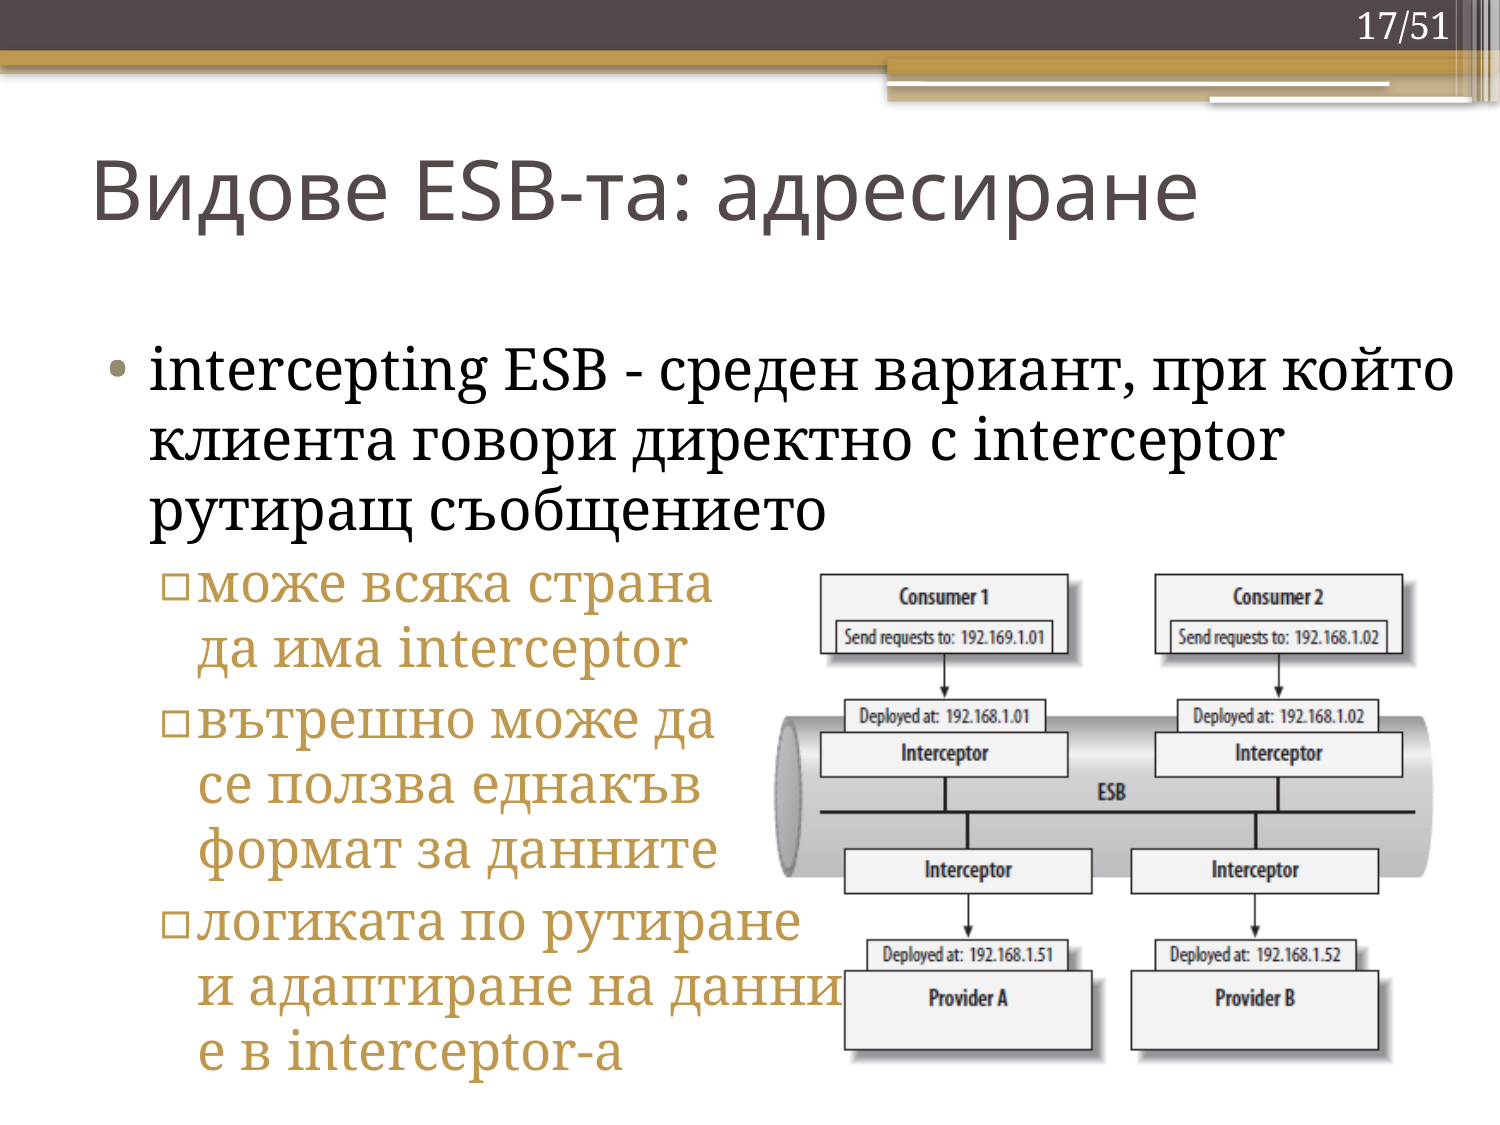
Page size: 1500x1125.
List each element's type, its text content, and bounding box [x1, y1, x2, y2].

slide_number 17/51 [1299, 0, 1466, 61]
list intercepting ESB - среден вариант, при който клиента говори директно с interceptor рутиращ съобщението може всяка страна да има interceptor вътрешно може да се ползва еднакъв формат за данните логиката по рутиране и адаптиране на данни е в interceptor-а [75, 324, 1475, 1100]
title Видове ESB-та: адресиране [75, 99, 1425, 275]
picture [750, 562, 1451, 1076]
